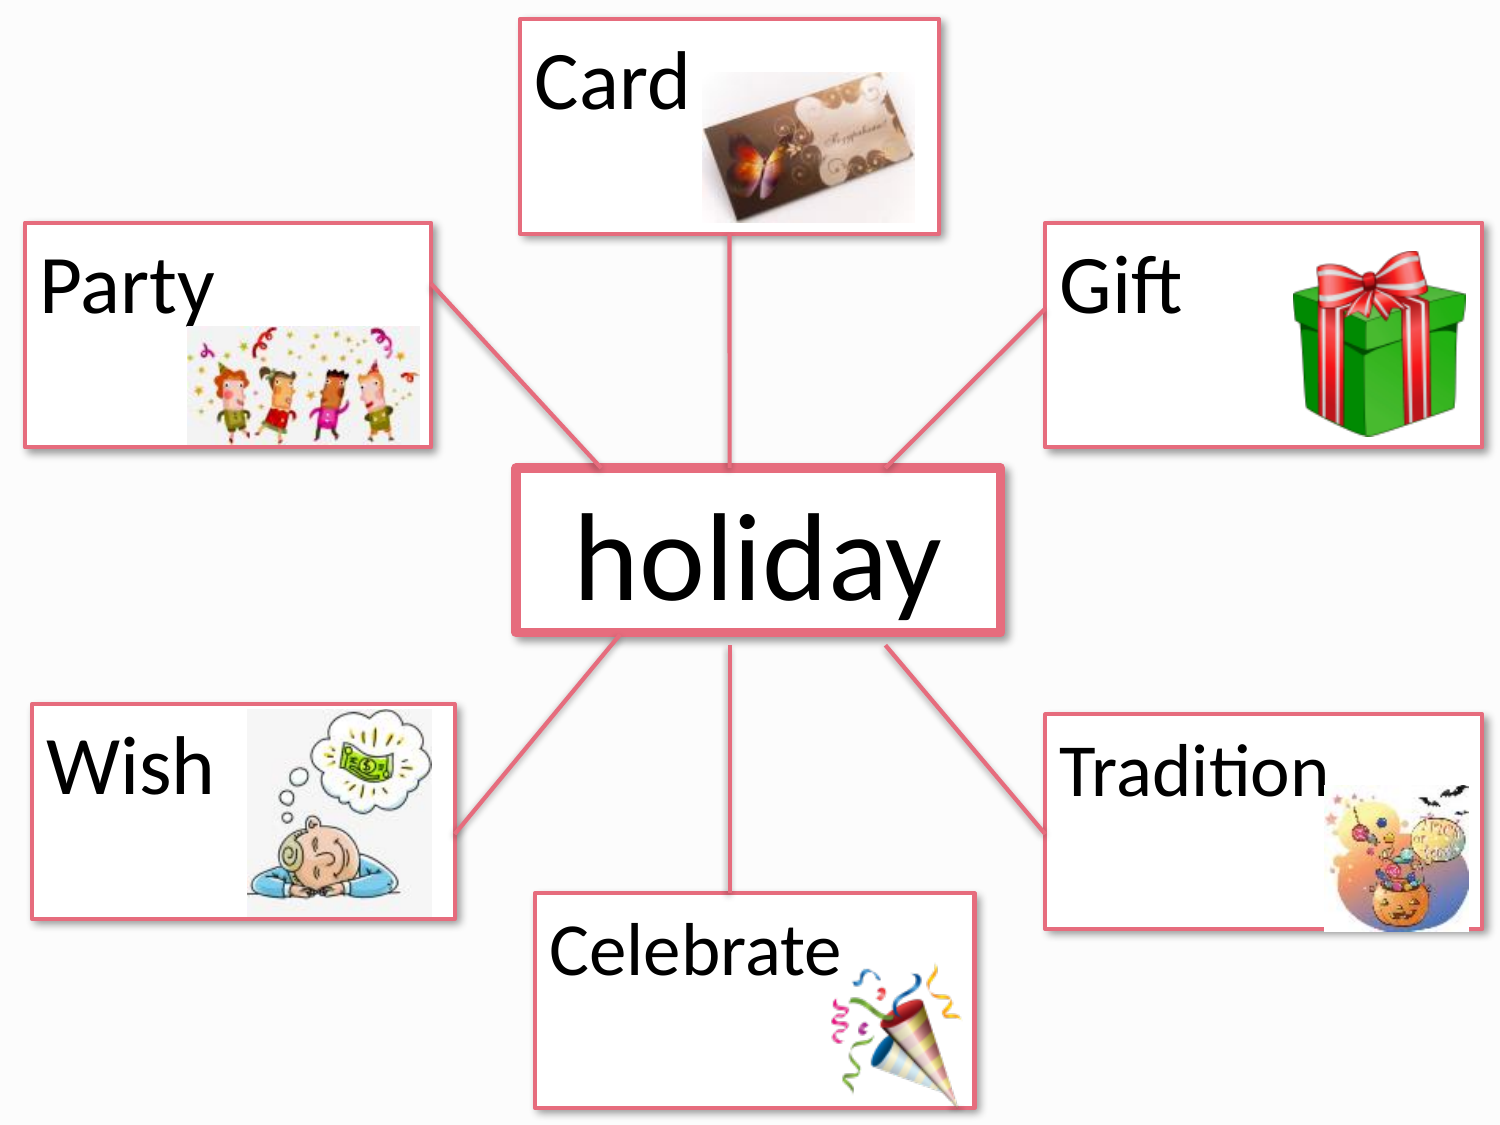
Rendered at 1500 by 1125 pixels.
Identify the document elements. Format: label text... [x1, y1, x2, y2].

text_box holiday [514, 475, 1002, 635]
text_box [534, 644, 982, 1118]
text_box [885, 222, 1483, 469]
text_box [519, 18, 940, 469]
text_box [31, 634, 621, 922]
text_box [885, 644, 1483, 932]
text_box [24, 222, 602, 469]
